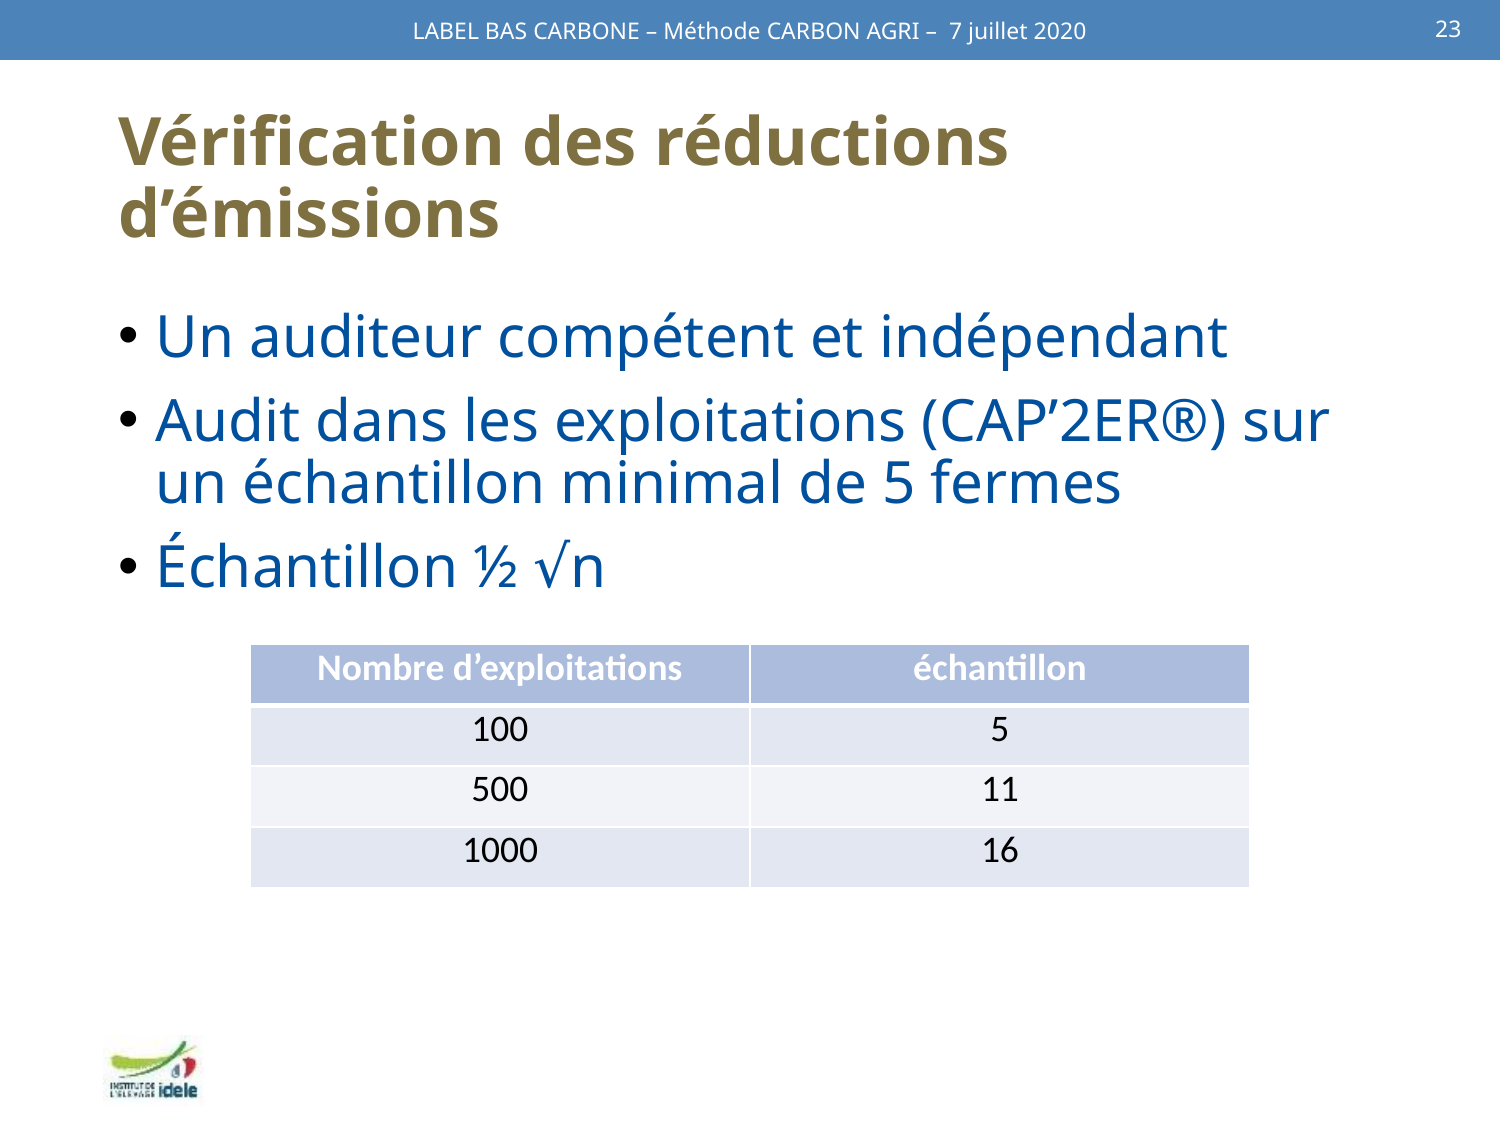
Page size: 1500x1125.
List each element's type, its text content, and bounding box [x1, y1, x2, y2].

title Vérification des réductions d’émissions [103, 70, 1397, 289]
table_cell 500 [251, 767, 749, 826]
table_cell 16 [751, 828, 1249, 887]
table_cell 5 [751, 708, 1249, 765]
slide_number 23 [1396, 0, 1500, 60]
picture [103, 1035, 205, 1107]
table_header échantillon [751, 645, 1249, 703]
footer LABEL BAS CARBONE – Méthode CARBON AGRI – 7 juillet 2020 [103, 0, 1396, 60]
table_header Nombre d’exploitations [251, 645, 749, 703]
table_cell 100 [251, 708, 749, 765]
list Un auditeur compétent et indépendant Audit dans les exploitations (CAP’2ER®) sur un échantillon minimal de 5 fermes Échantillon ½ √n [103, 299, 1397, 1014]
table_cell 11 [751, 767, 1249, 826]
table_cell 1000 [251, 828, 749, 887]
